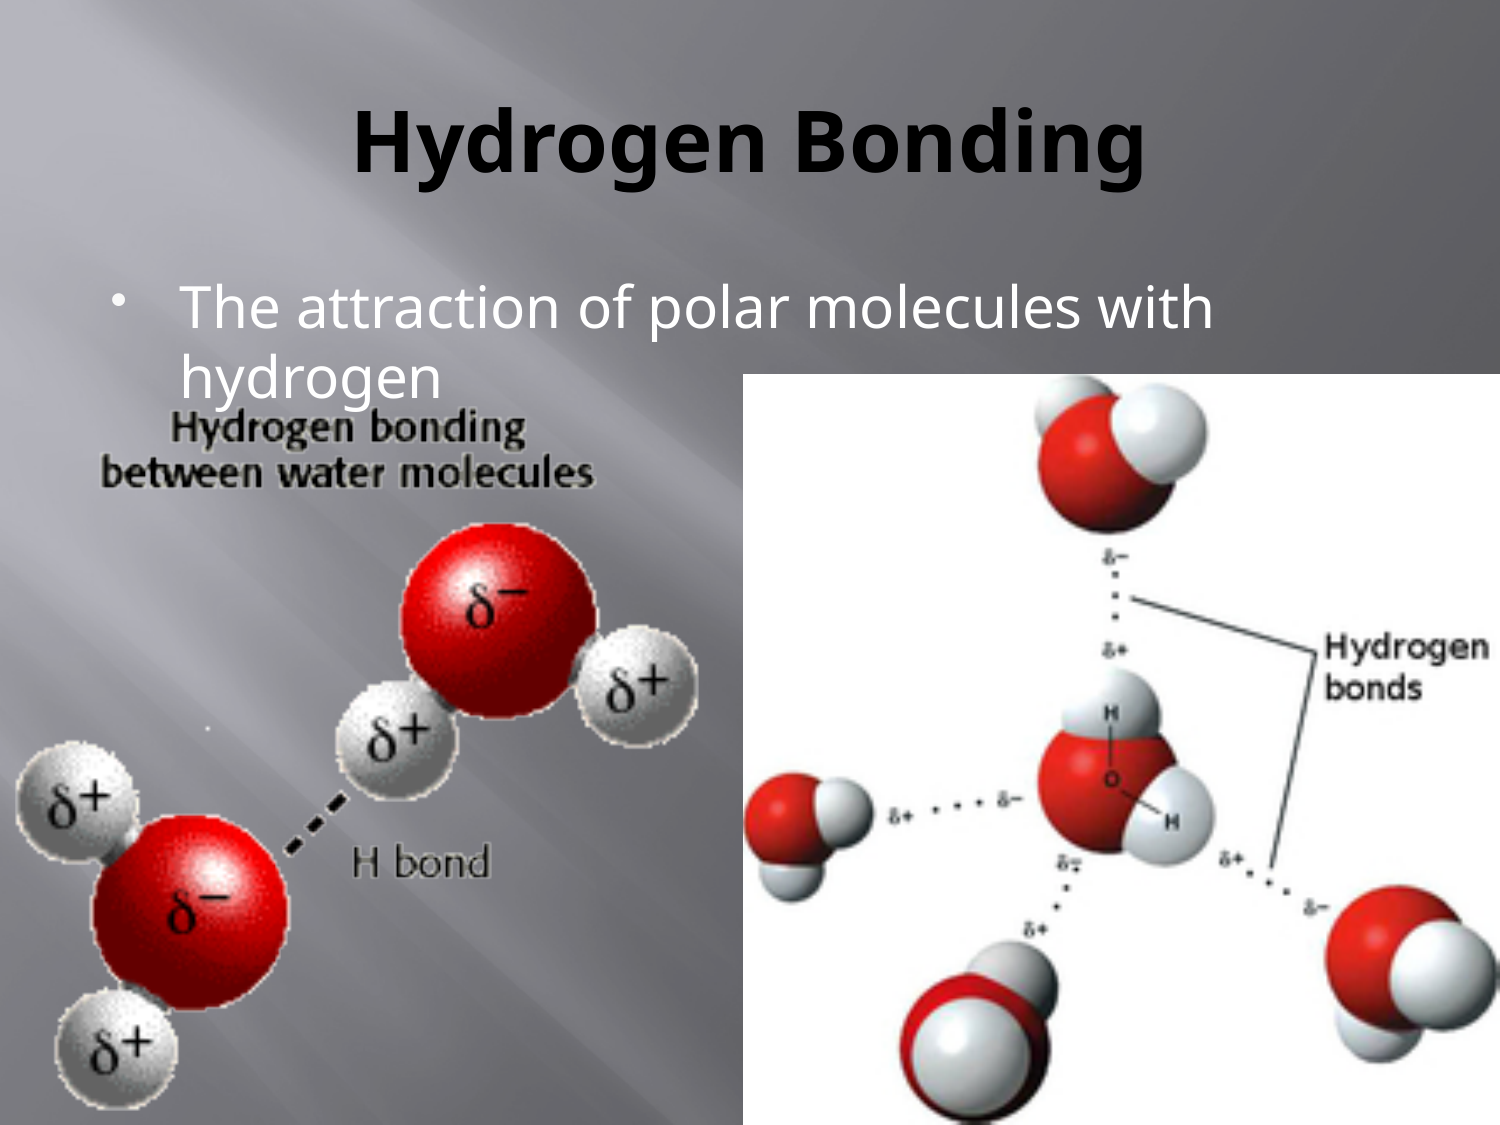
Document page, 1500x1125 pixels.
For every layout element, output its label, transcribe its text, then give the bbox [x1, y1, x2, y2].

picture [742, 374, 1500, 1125]
picture [0, 398, 713, 1125]
title Hydrogen Bonding [75, 45, 1425, 233]
list The attraction of polar molecules with hydrogen [75, 262, 1425, 413]
